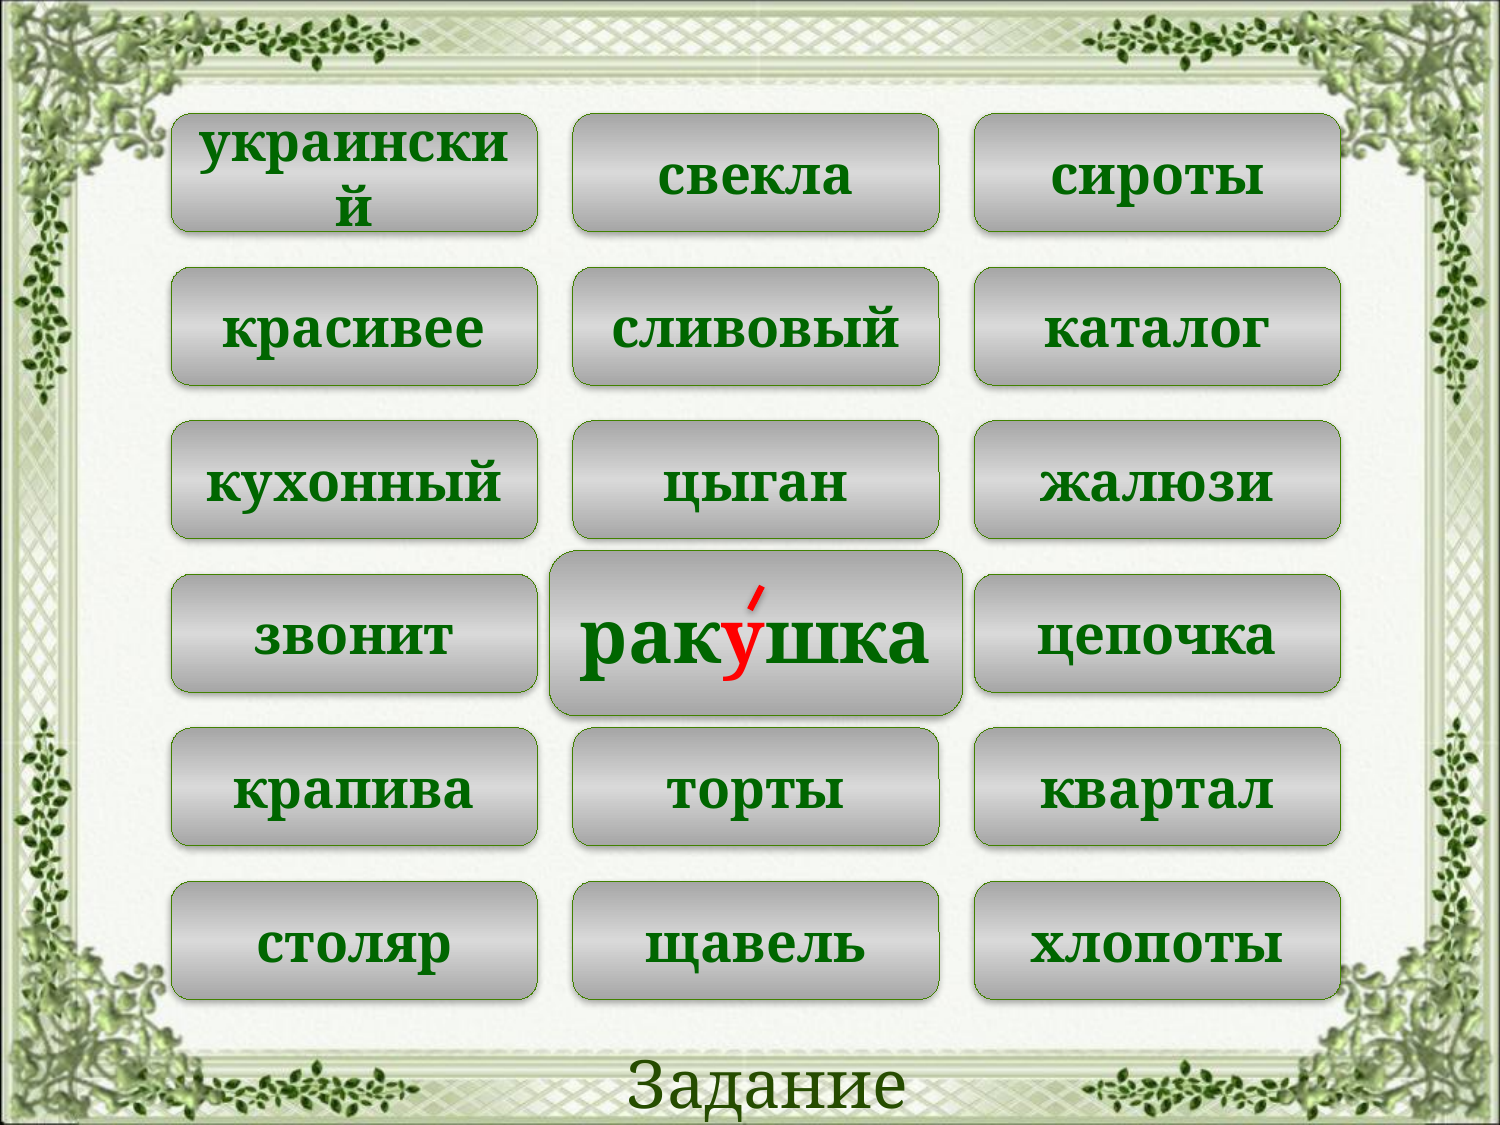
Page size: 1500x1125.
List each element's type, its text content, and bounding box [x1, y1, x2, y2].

text_box звонит [171, 574, 538, 693]
text_box цепочка [974, 574, 1341, 693]
text_box красивее [171, 267, 538, 386]
text_box щавель [572, 881, 940, 1000]
text_box сироты [974, 113, 1341, 232]
text_box украинский [171, 113, 538, 232]
text_box Задание [584, 1034, 951, 1125]
text_box столяр [171, 881, 538, 1000]
text_box каталог [974, 267, 1341, 386]
text_box ракушка [549, 550, 963, 716]
text_box жалюзи [974, 420, 1341, 539]
text_box квартал [974, 727, 1341, 846]
text_box цыган [572, 420, 940, 539]
text_box торты [572, 727, 940, 846]
text_box крапива [171, 727, 538, 846]
text_box сливовый [572, 267, 940, 386]
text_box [749, 585, 763, 610]
text_box свекла [572, 113, 940, 232]
picture [0, 0, 1500, 1125]
text_box кухонный [171, 420, 538, 539]
text_box хлопоты [974, 881, 1341, 1000]
